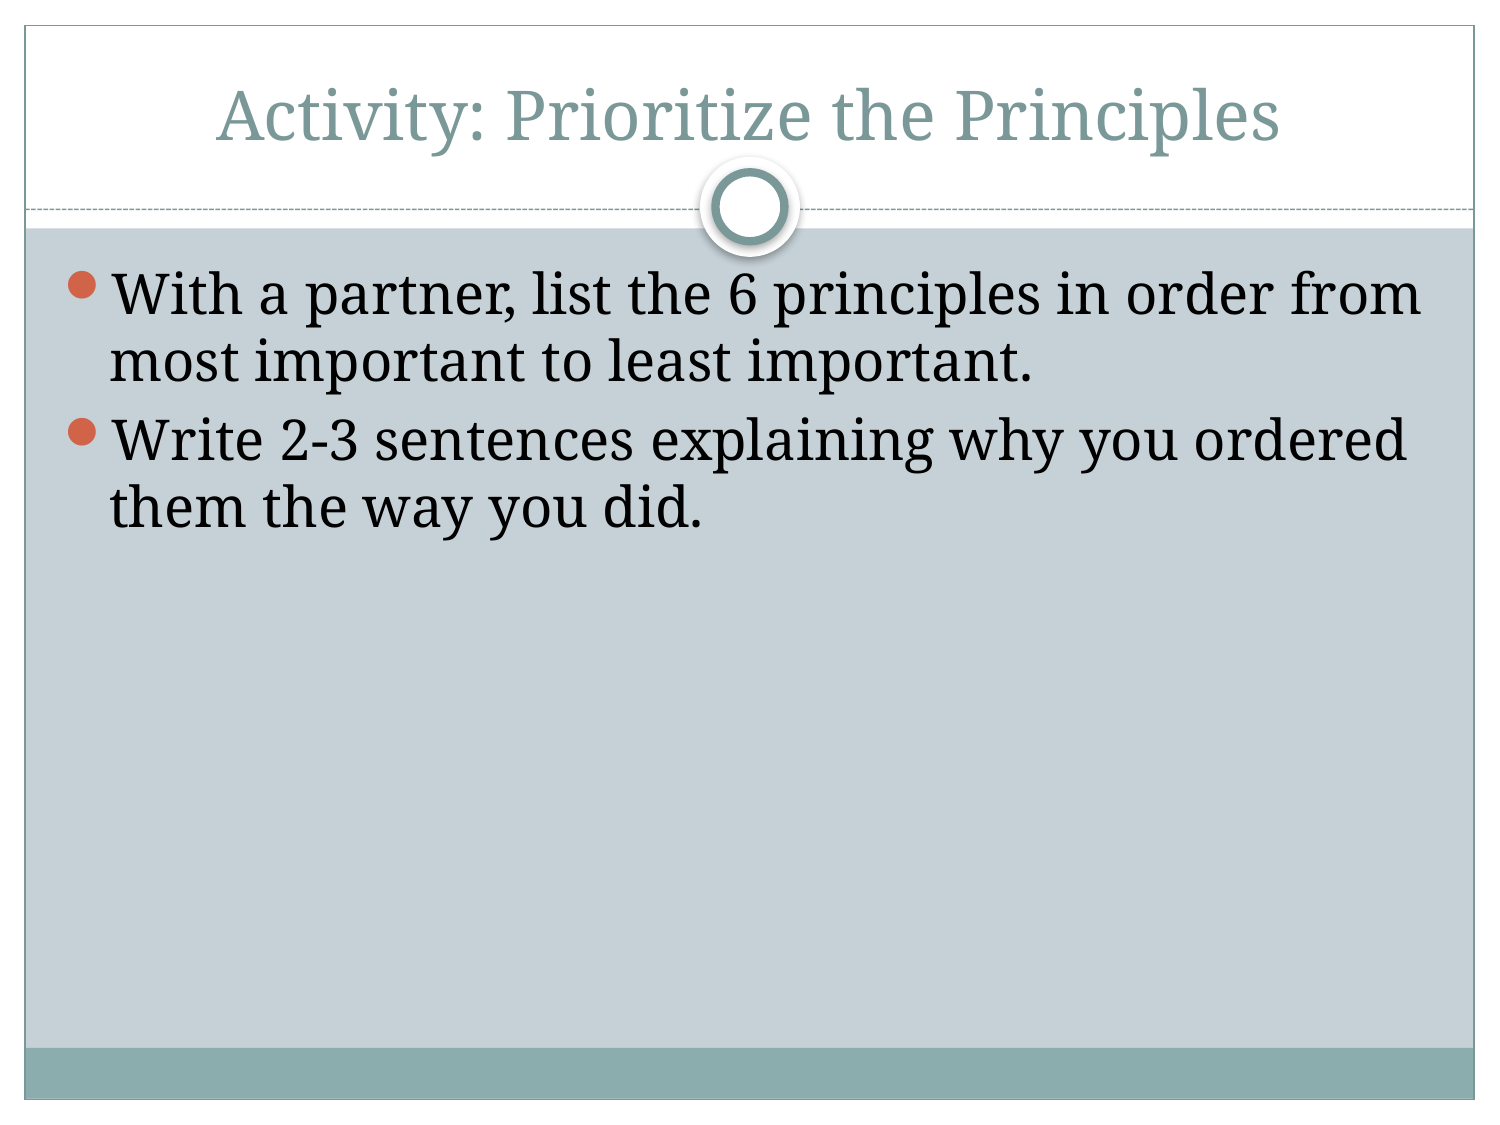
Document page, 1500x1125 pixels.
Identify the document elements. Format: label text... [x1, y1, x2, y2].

list With a partner, list the 6 principles in order from most important to least important. Write 2-3 sentences explaining why you ordered them the way you did. [49, 250, 1445, 1001]
title Activity: Prioritize the Principles [49, 37, 1450, 162]
